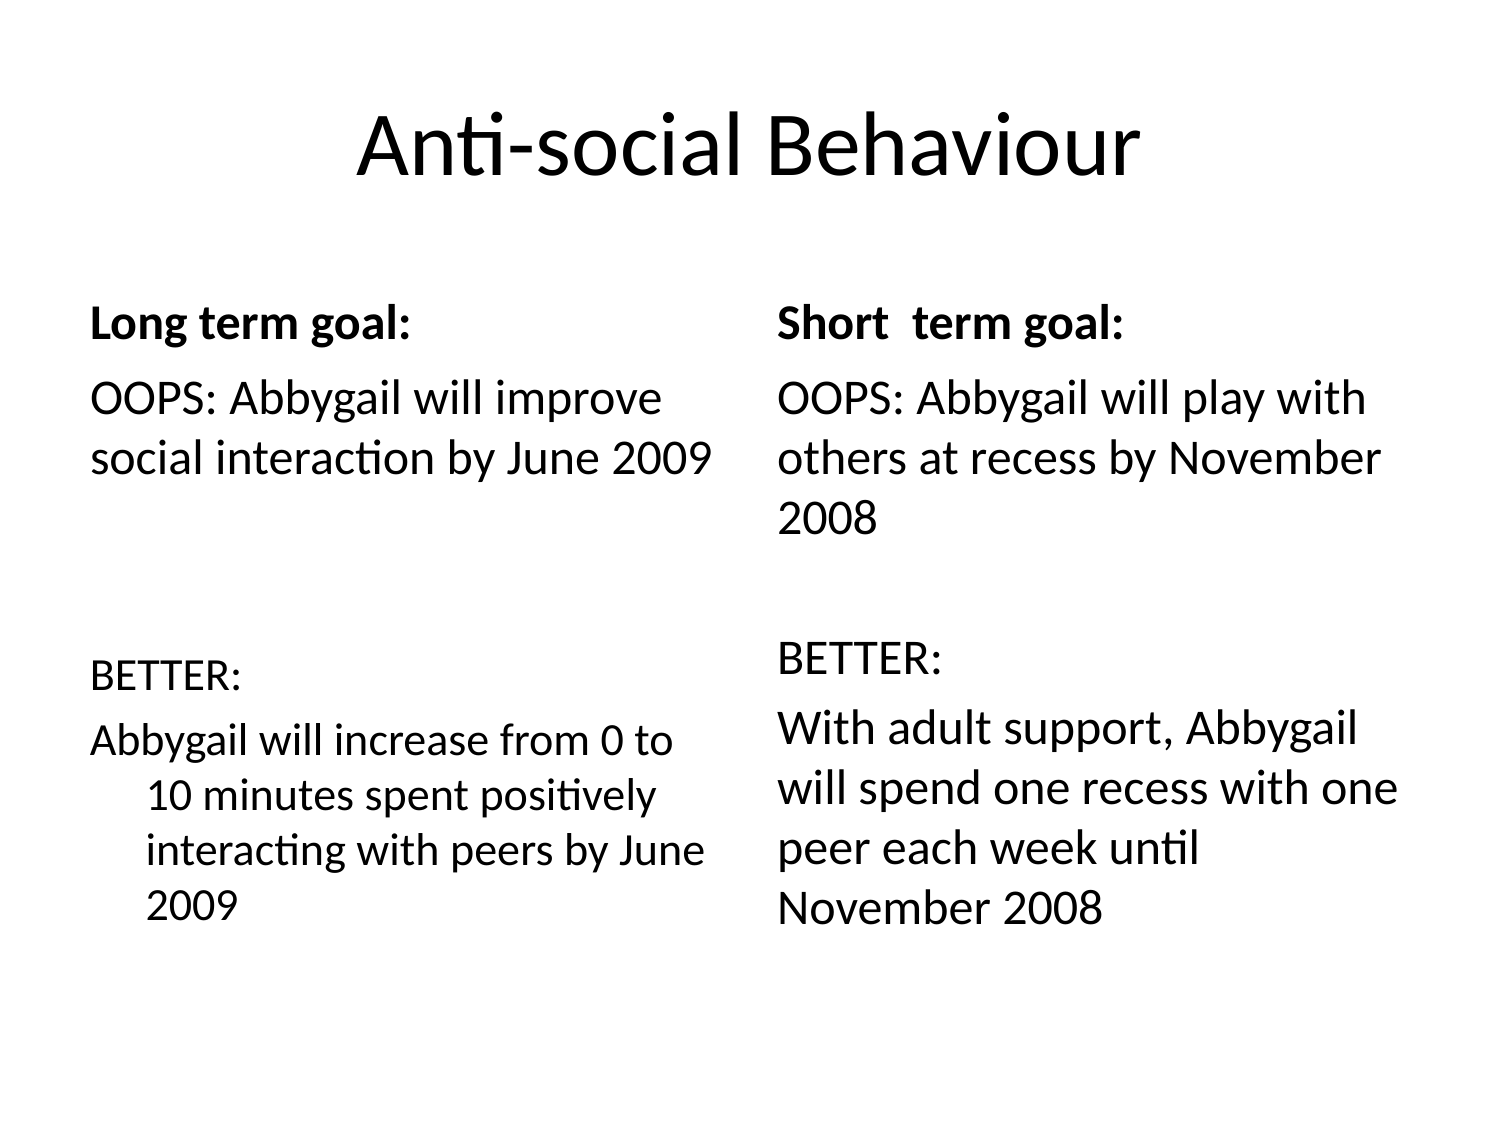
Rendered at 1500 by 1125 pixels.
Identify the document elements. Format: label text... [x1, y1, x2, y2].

list OOPS: Abbygail will play with others at recess by November 2008 BETTER: With adult support, Abbygail will spend one recess with one peer each week until November 2008 [761, 356, 1426, 1006]
title Anti-social Behaviour [74, 44, 1426, 233]
list Short term goal: [761, 251, 1426, 356]
text_box BETTER: Abbygail will increase from 0 to 10 minutes spent positively interacting with peers by June 2009 [75, 637, 738, 938]
list Long term goal: [74, 251, 738, 356]
list OOPS: Abbygail will improve social interaction by June 2009 [74, 356, 738, 588]
